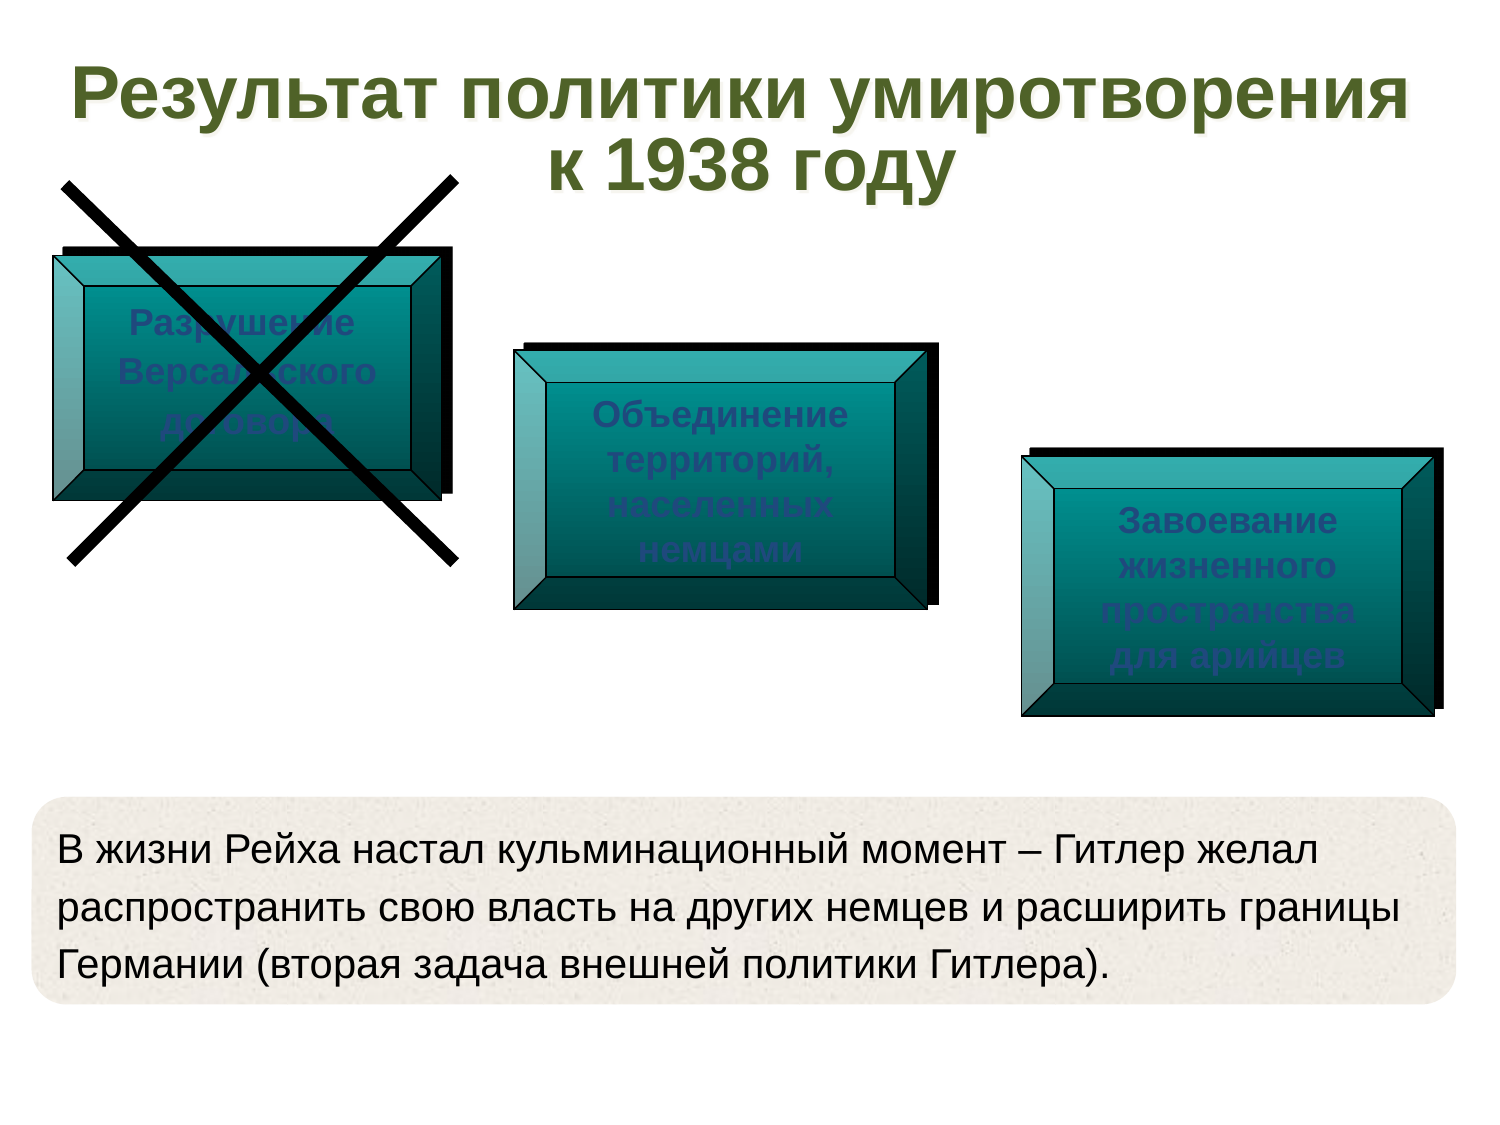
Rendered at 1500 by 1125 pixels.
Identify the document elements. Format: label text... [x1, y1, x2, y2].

text_box Результат политики умиротворения к 1938 году [46, 35, 1457, 213]
text_box Завоевание жизненного пространства для арийцев [1021, 456, 1435, 716]
text_box В жизни Рейха настал кульминационный момент – Гитлер желал распространить свою власть на других немцев и расширить границы Германии (вторая задача внешней политики Гитлера). [31, 796, 1457, 1005]
text_box Разрушение Версальского договора [53, 255, 442, 501]
text_box Объединение территорий, населенных немцами [513, 349, 928, 610]
